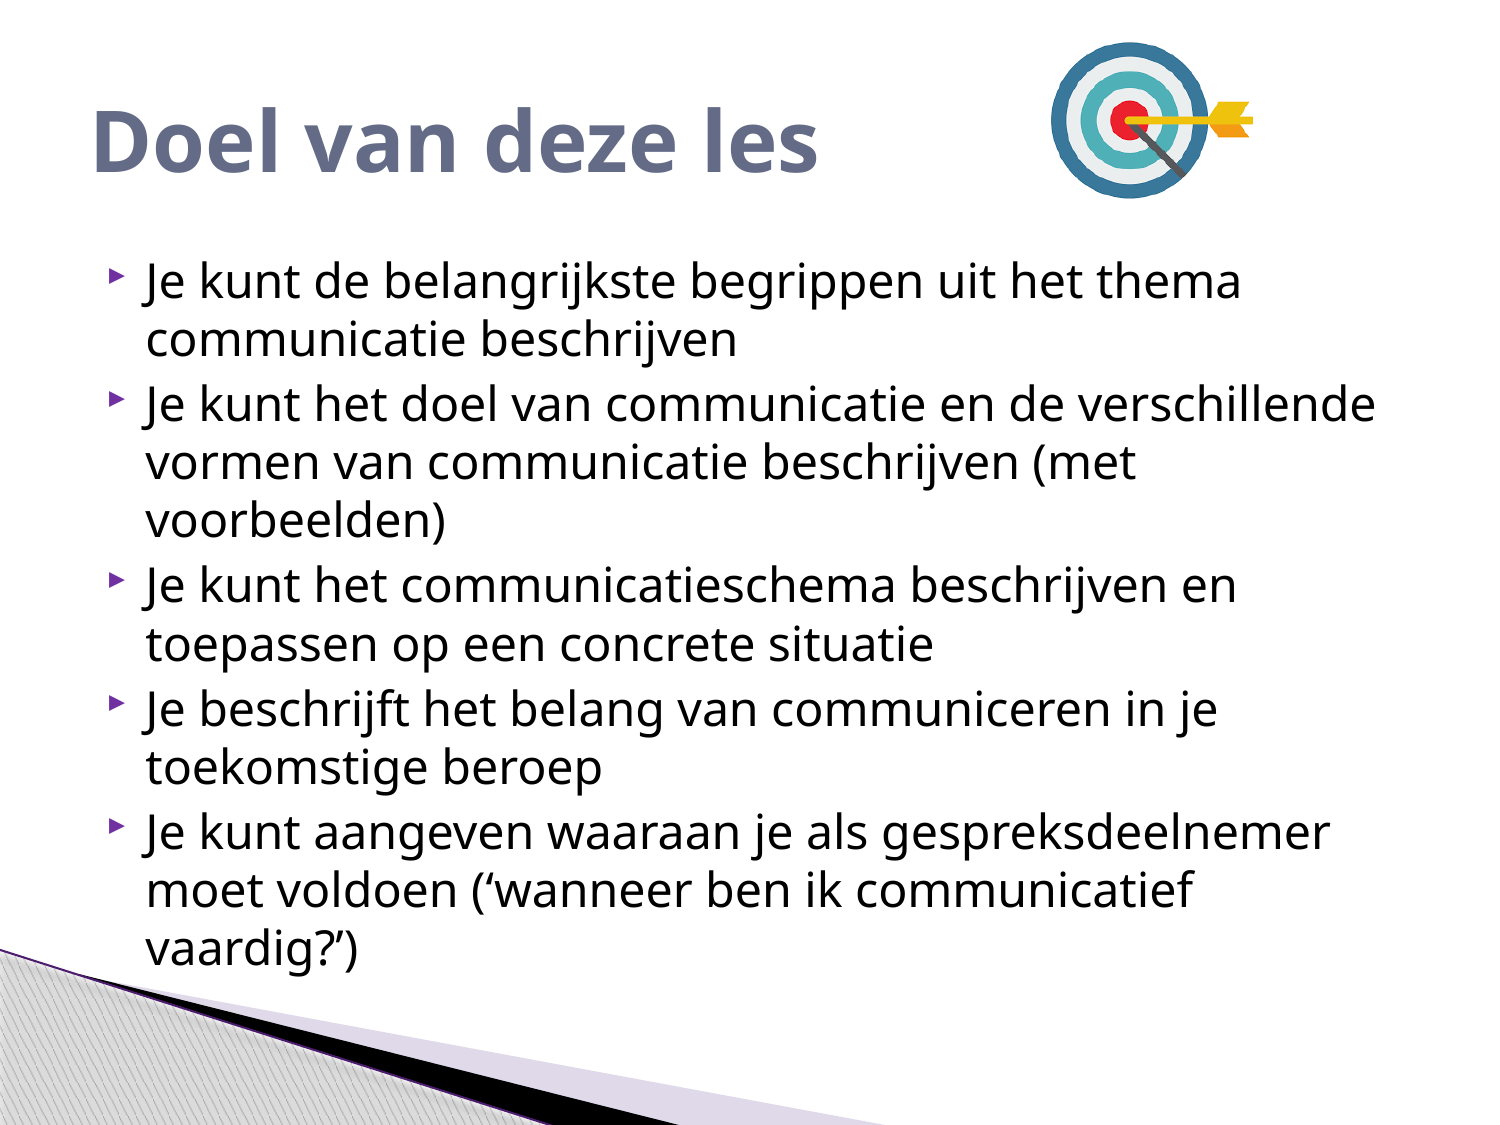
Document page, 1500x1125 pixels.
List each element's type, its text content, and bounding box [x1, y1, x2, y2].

title Doel van deze les [75, 45, 1425, 233]
picture [1050, 18, 1253, 221]
list Je kunt de belangrijkste begrippen uit het thema communicatie beschrijven Je kunt het doel van communicatie en de verschillende vormen van communicatie beschrijven (met voorbeelden) Je kunt het communicatieschema beschrijven en toepassen op een concrete situatie Je beschrijft het belang van communiceren in je toekomstige beroep Je kunt aangeven waaraan je als gespreksdeelnemer moet voldoen (‘wanneer ben ik communicatief vaardig?’) [75, 243, 1425, 986]
